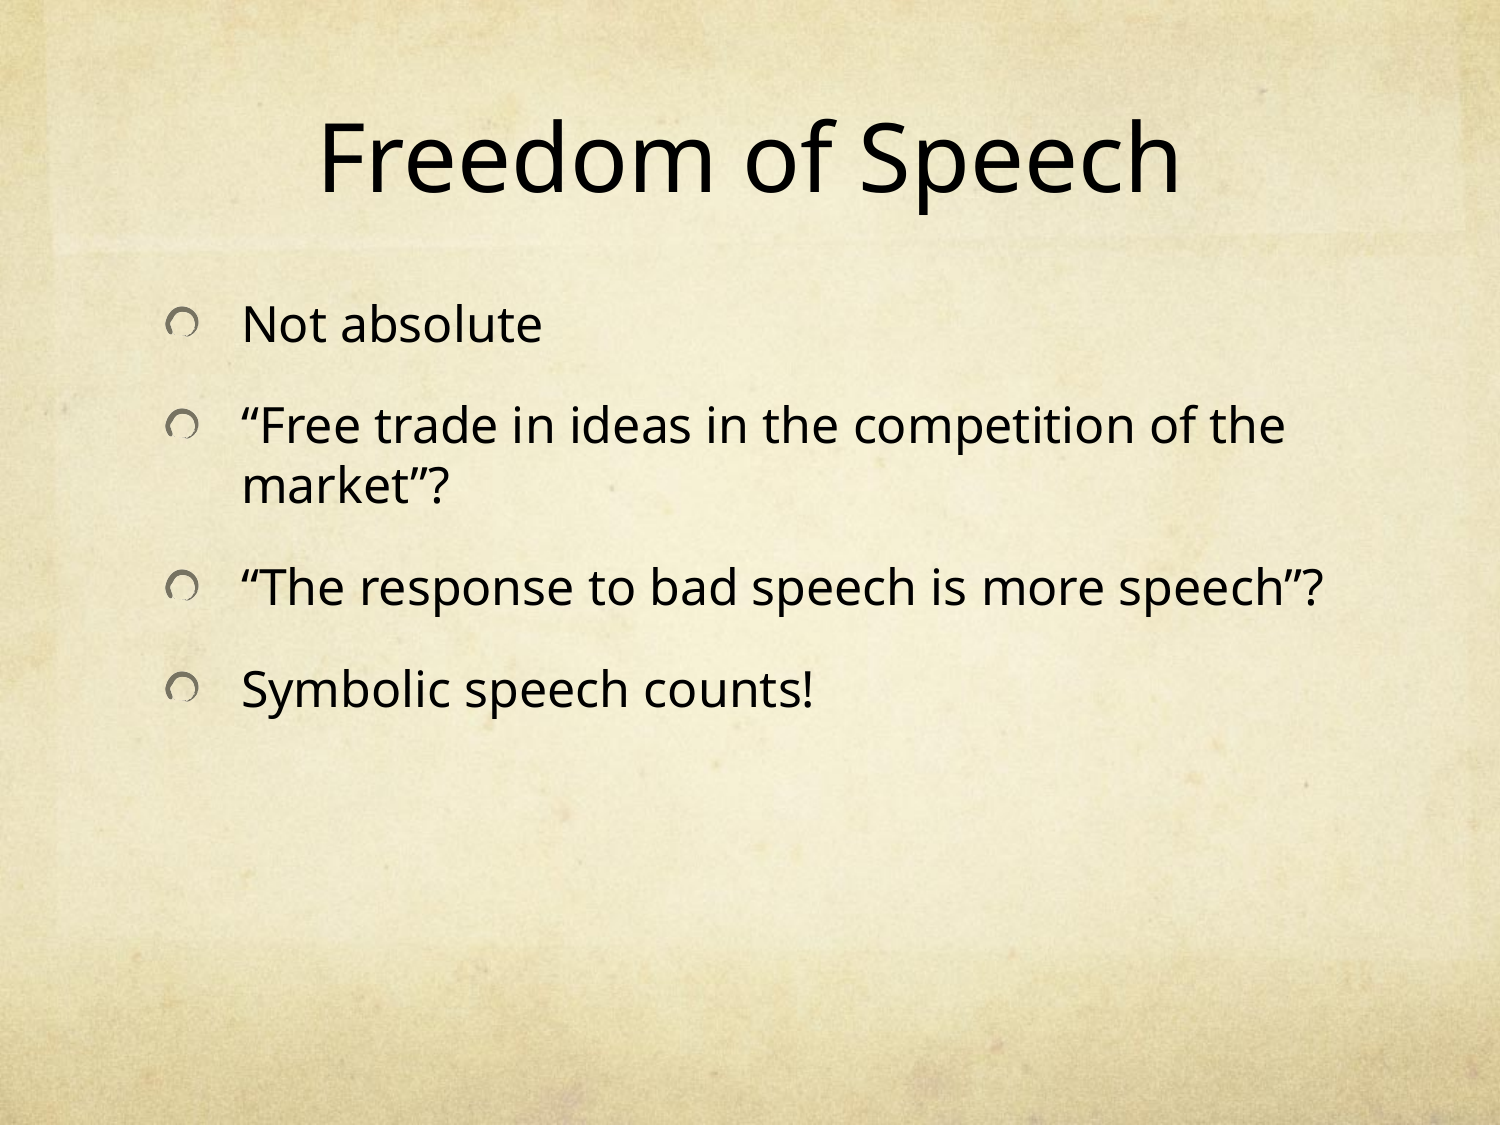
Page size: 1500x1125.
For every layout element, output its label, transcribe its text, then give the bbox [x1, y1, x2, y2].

list Not absolute “Free trade in ideas in the competition of the market”? “The response to bad speech is more speech”? Symbolic speech counts! [150, 284, 1350, 950]
picture [0, 0, 1500, 1125]
title Freedom of Speech [150, 82, 1350, 225]
